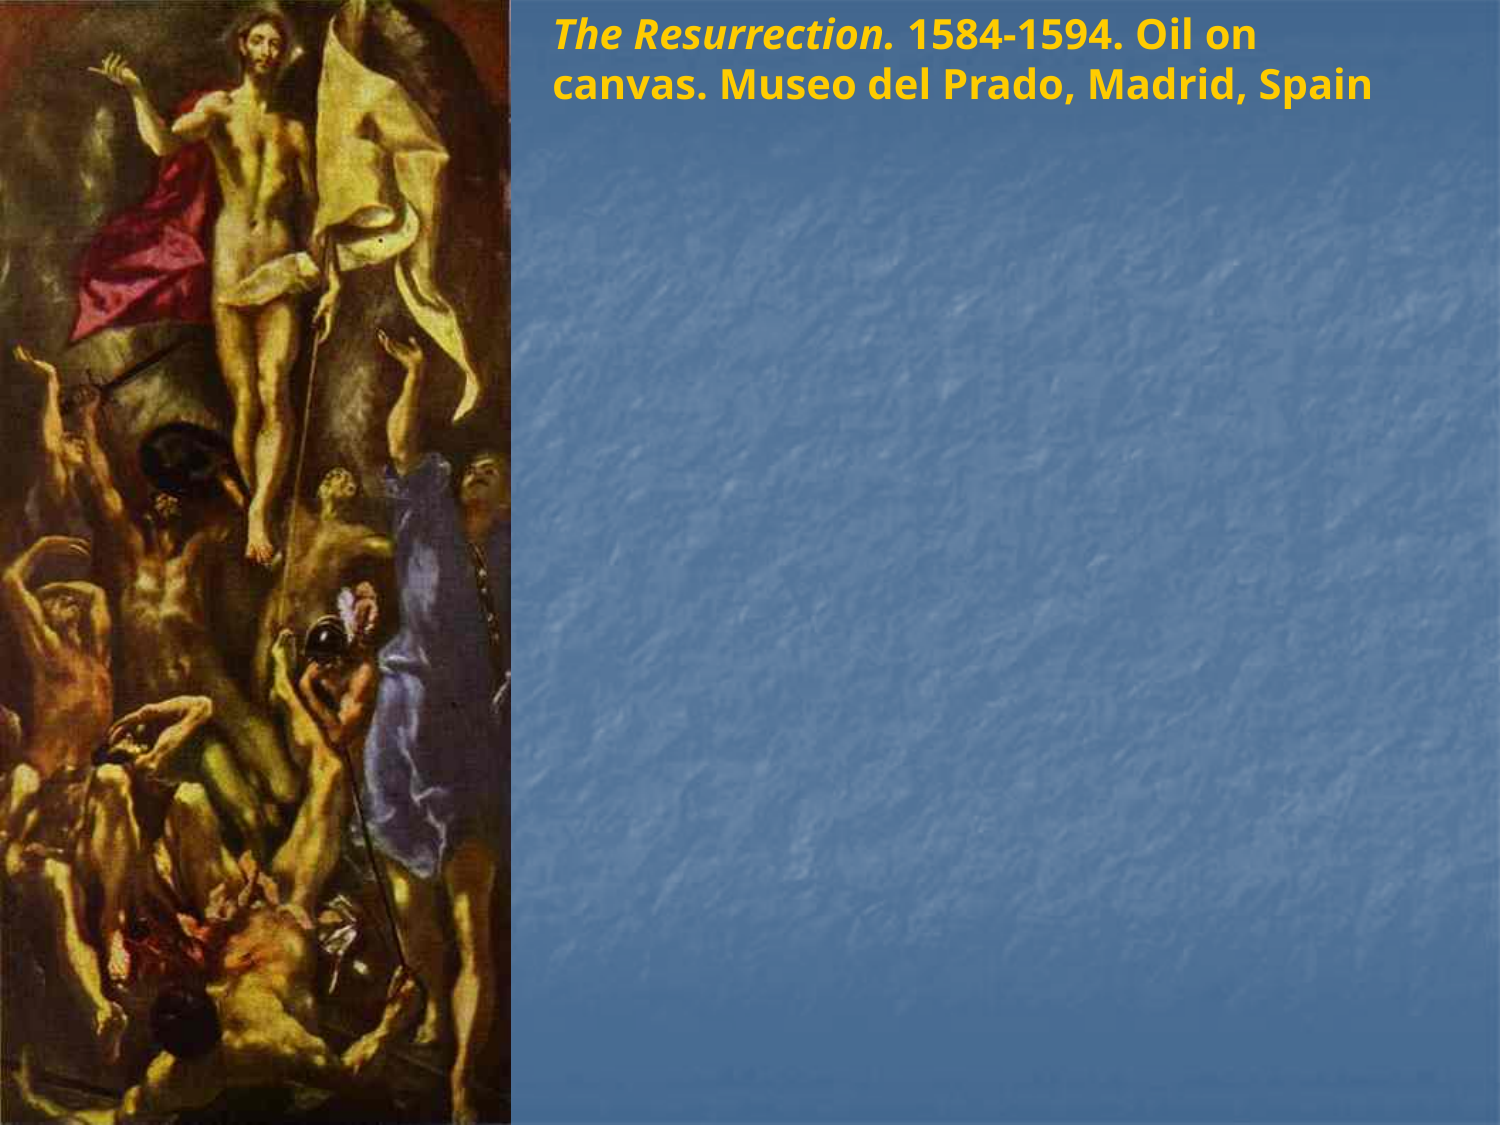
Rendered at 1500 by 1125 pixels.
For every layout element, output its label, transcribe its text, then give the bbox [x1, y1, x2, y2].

text_box The Resurrection. 1584-1594. Oil on canvas. Museo del Prado, Madrid, Spain [537, 0, 1438, 320]
picture [0, 0, 511, 1125]
